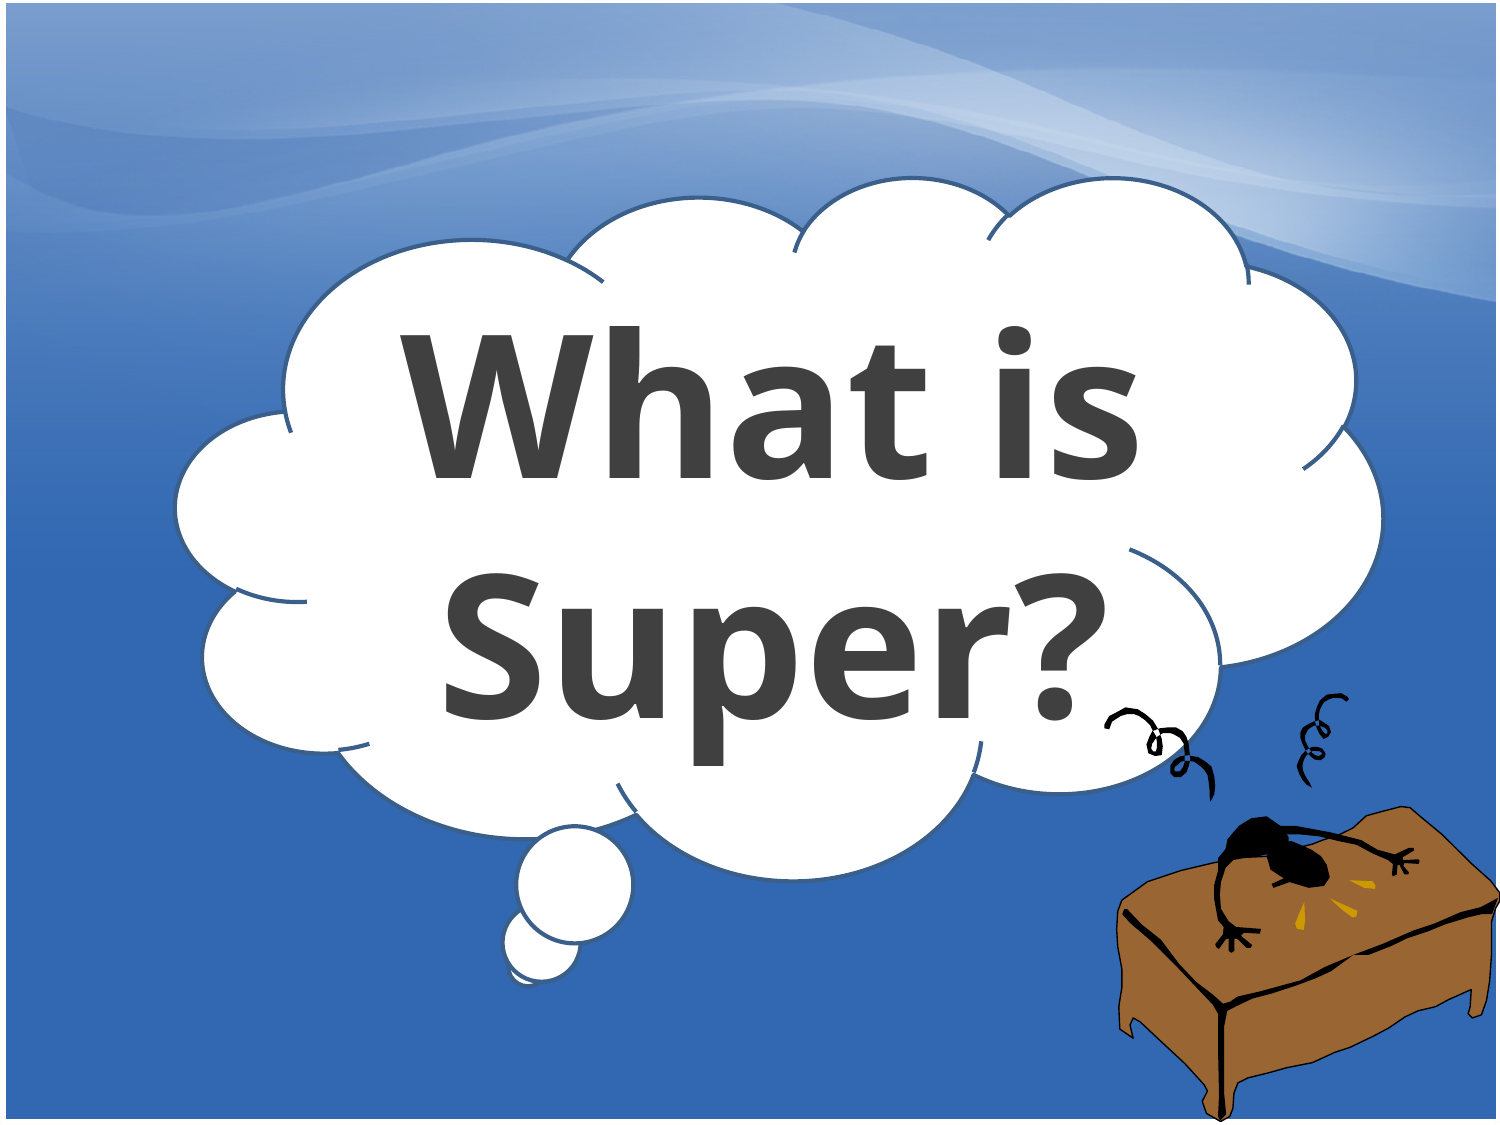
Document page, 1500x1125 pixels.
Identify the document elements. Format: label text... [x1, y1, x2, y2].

text_box [172, 289, 328, 756]
text_box What is Super? [328, 271, 1219, 767]
text_box [352, 175, 1386, 691]
text_box [346, 767, 1099, 989]
picture [0, 0, 1500, 1125]
